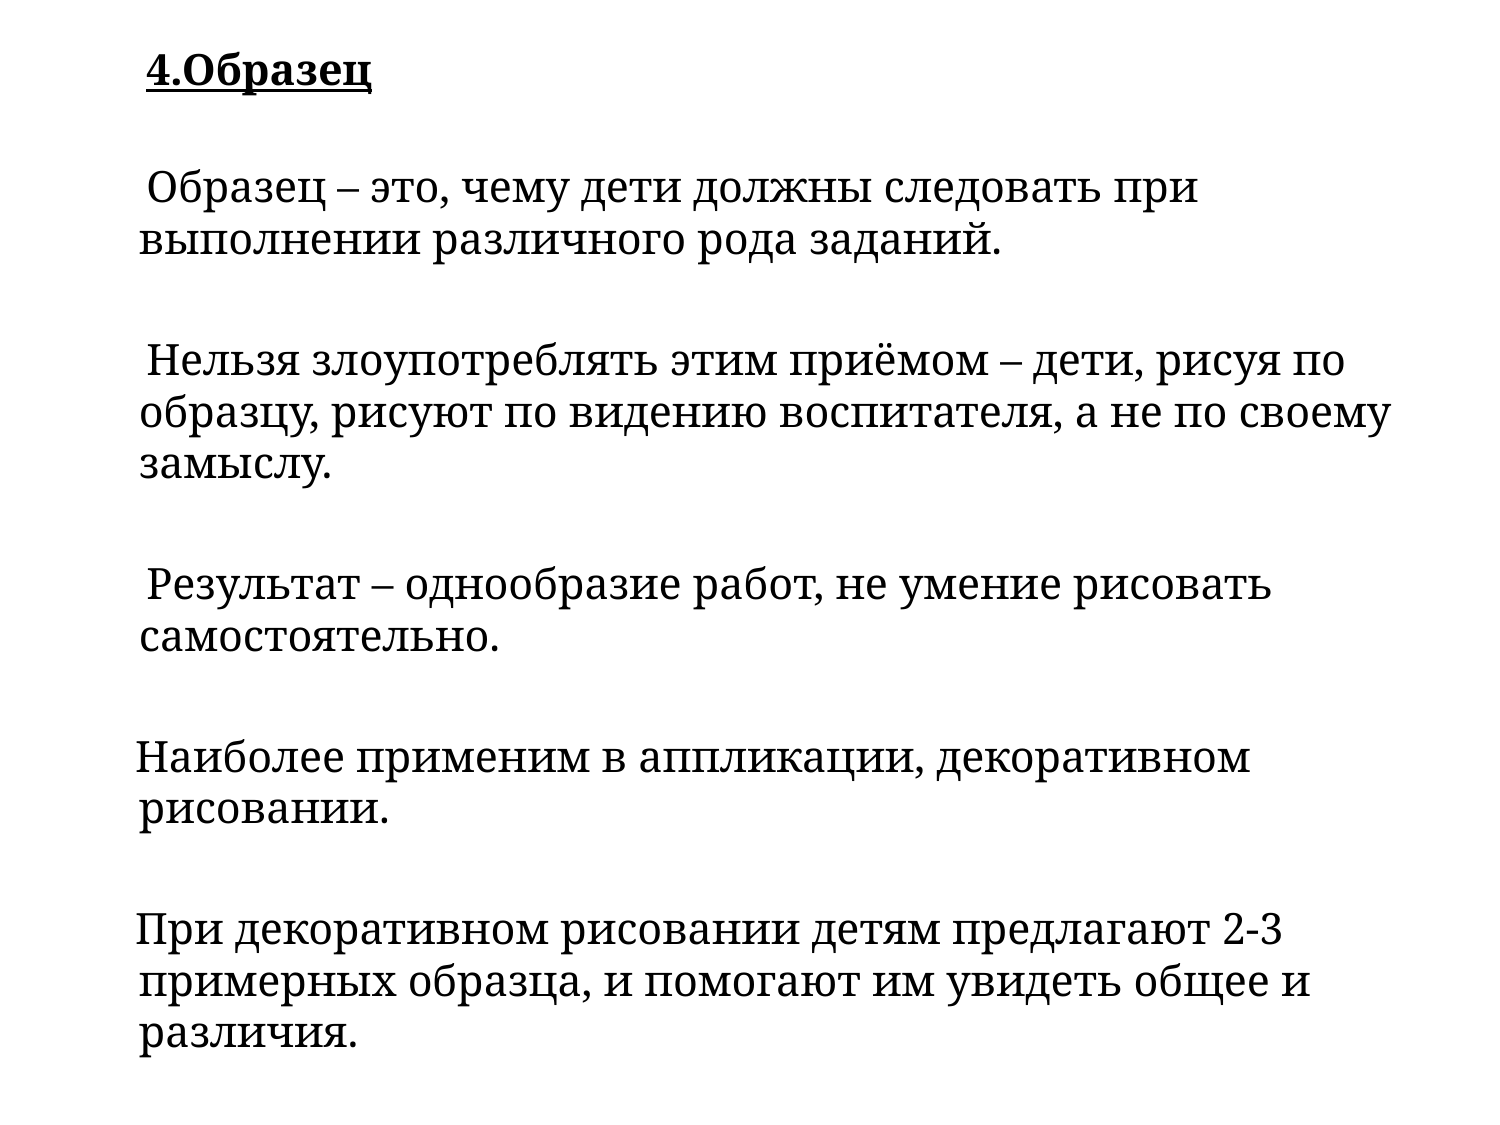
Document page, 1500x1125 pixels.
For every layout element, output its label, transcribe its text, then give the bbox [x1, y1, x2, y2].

list 4.Образец Образец – это, чему дети должны следовать при выполнении различного рода заданий. Нельзя злоупотреблять этим приёмом – дети, рисуя по образцу, рисуют по видению воспитателя, а не по своему замыслу. Результат – однообразие работ, не умение рисовать самостоятельно. Наиболее применим в аппликации, декоративном рисовании. При декоративном рисовании детям предлагают 2-3 примерных образца, и помогают им увидеть общее и различия. [75, 35, 1425, 1067]
